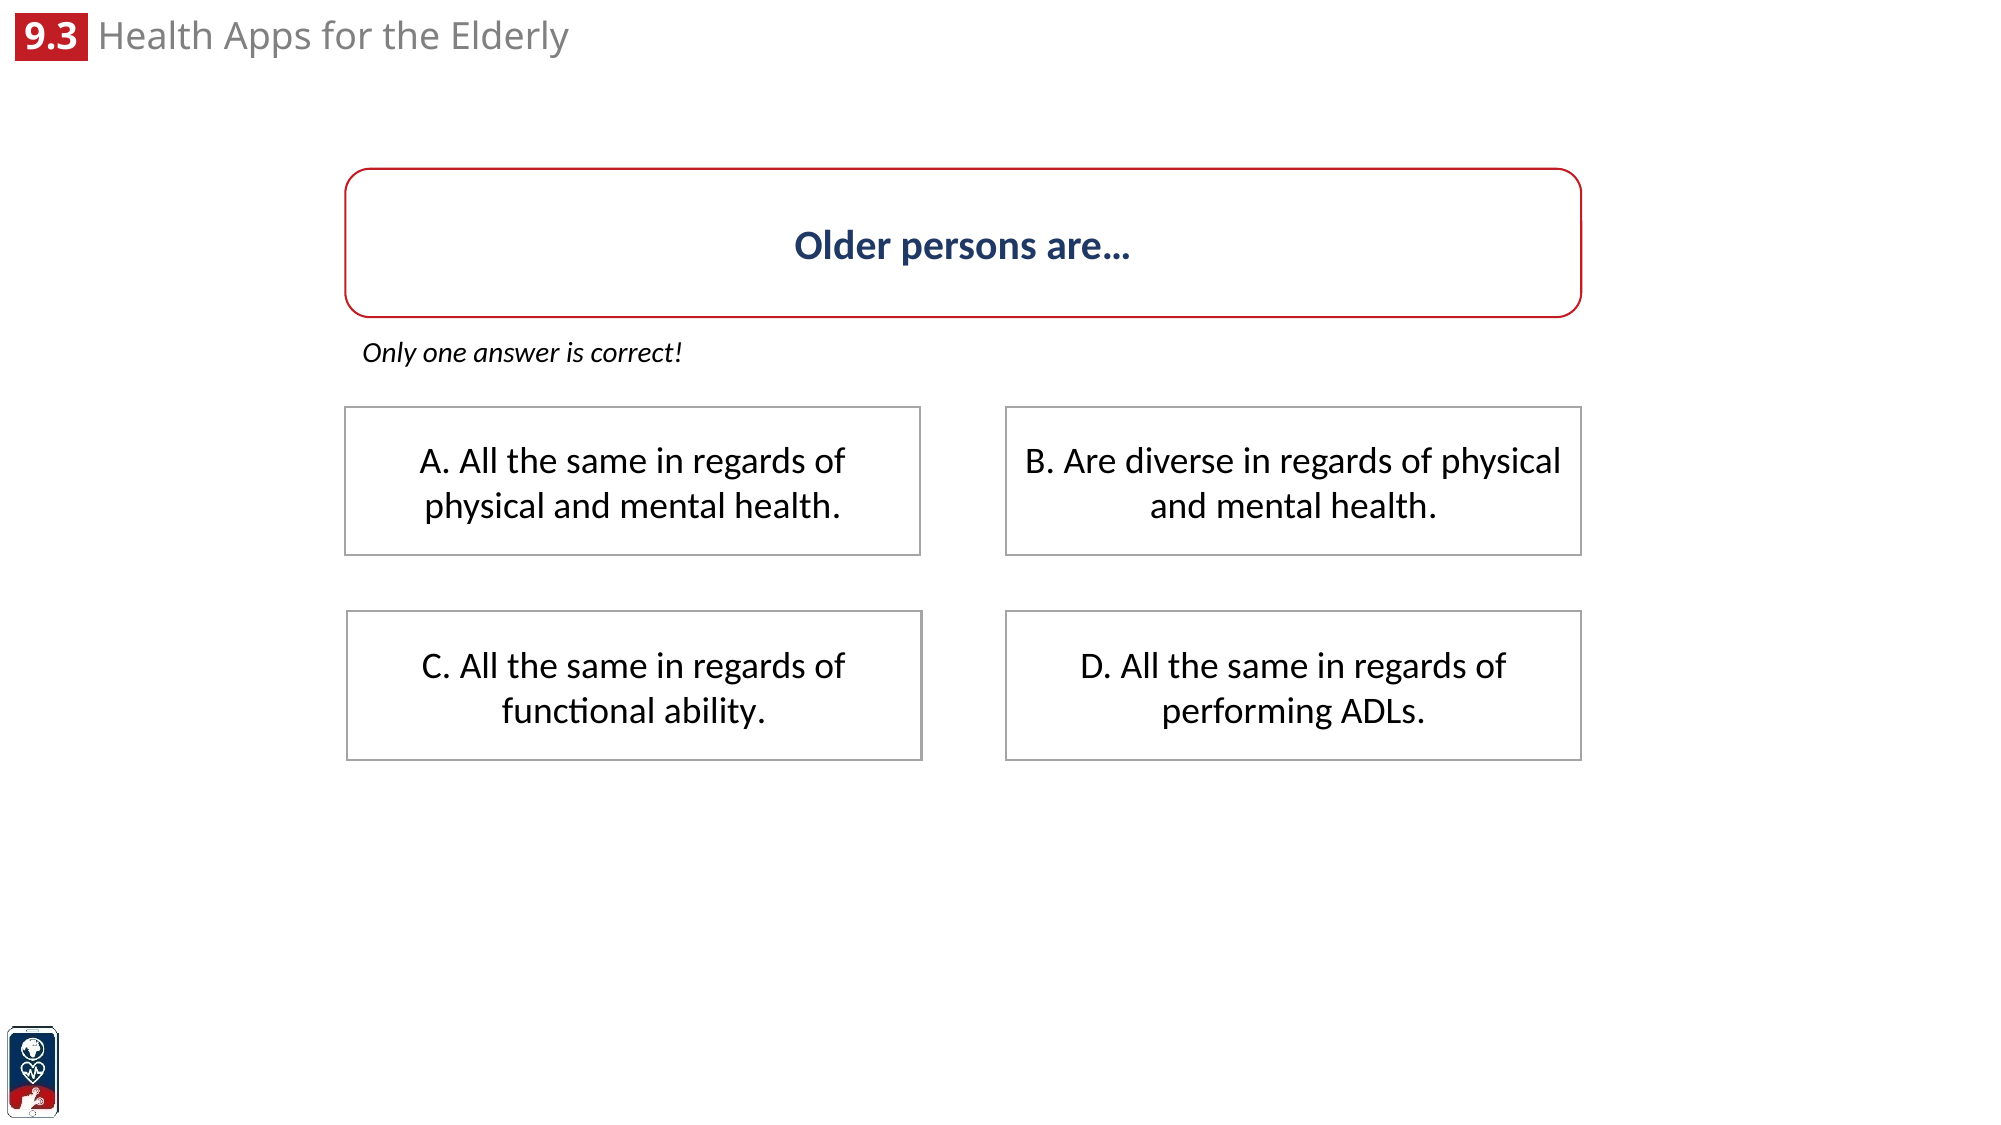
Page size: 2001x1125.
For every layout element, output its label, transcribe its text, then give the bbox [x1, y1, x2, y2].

text_box A. All the same in regards of physical and mental health. [344, 406, 921, 556]
text_box D. All the same in regards of performing ADLs. [1005, 610, 1582, 761]
text_box C. All the same in regards of functional ability. [346, 610, 923, 761]
picture [7, 1026, 59, 1118]
text_box Only one answer is correct! [347, 325, 699, 376]
text_box Older persons are… [344, 167, 1583, 319]
text_box B. Are diverse in regards of physical and mental health. [1005, 406, 1582, 556]
